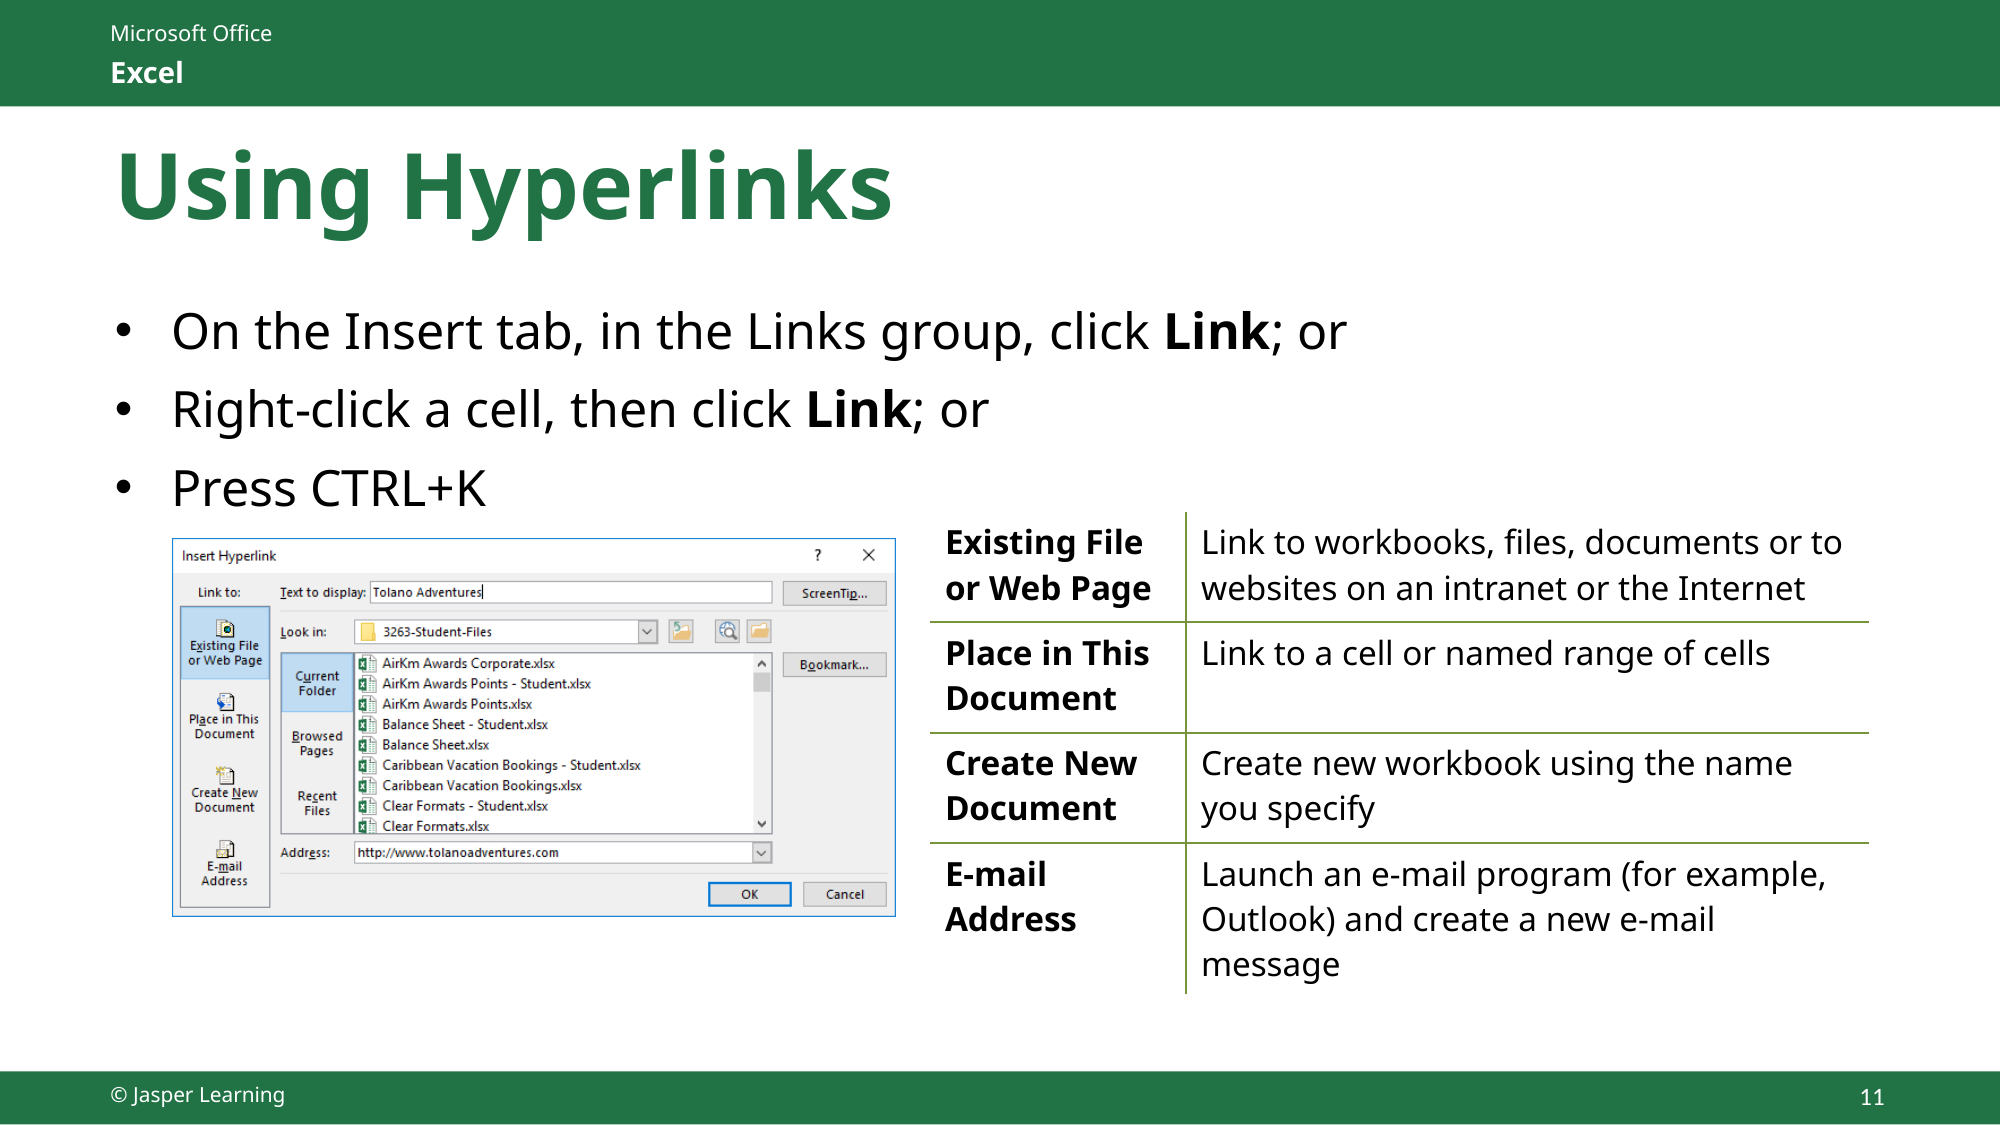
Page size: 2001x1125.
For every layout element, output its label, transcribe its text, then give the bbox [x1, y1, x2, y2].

picture [172, 537, 896, 917]
table_cell Link to a cell or named range of cells [1187, 623, 1869, 732]
table_cell Launch an e-mail program (for example, Outlook) and create a new e-mail message [1187, 844, 1869, 994]
list On the Insert tab, in the Links group, click Link; or Right-click a cell, then click Link; or Press CTRL+K [99, 283, 1900, 1026]
table_header Link to workbooks, files, documents or to websites on an intranet or the Internet [1187, 512, 1869, 621]
table_cell E-mail Address [930, 844, 1185, 994]
slide_number 11 [1433, 1065, 1900, 1125]
table_cell Create new workbook using the name you specify [1187, 734, 1869, 842]
title Using Hyperlinks [99, 118, 1866, 248]
table_cell Create New Document [930, 734, 1185, 842]
footer © Jasper Learning [95, 1065, 729, 1125]
table_cell Place in This Document [930, 623, 1185, 732]
table_header Existing File or Web Page [930, 512, 1185, 621]
